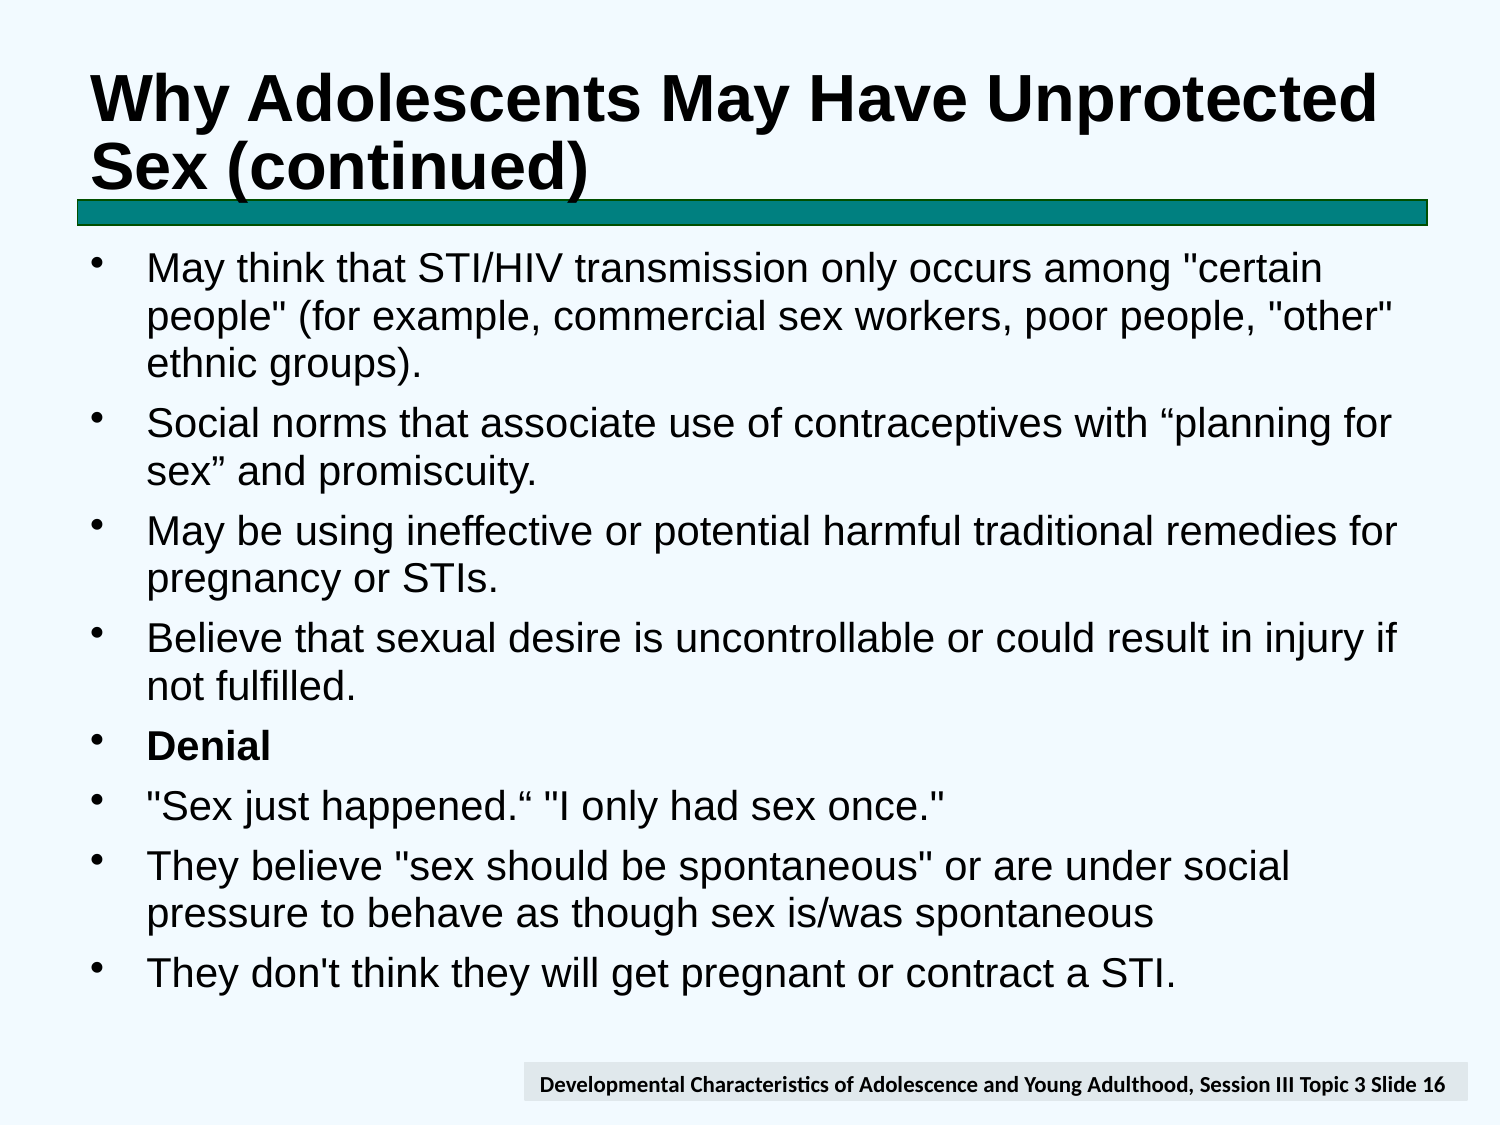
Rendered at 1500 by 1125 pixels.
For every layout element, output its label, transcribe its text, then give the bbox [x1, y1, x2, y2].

title Why Adolescents May Have Unprotected Sex (continued) [75, 41, 1425, 229]
list May think that STI/HIV transmission only occurs among "certain people" (for example, commercial sex workers, poor people, "other" ethnic groups). Social norms that associate use of contraceptives with “planning for sex” and promiscuity. May be using ineffective or potential harmful traditional remedies for pregnancy or STIs. Believe that sexual desire is uncontrollable or could result in injury if not fulfilled. Denial "Sex just happened.“ "I only had sex once." They believe "sex should be spontaneous" or are under social pressure to behave as though sex is/was spontaneous They don't think they will get pregnant or contract a STI. [75, 237, 1425, 1005]
text_box Developmental Characteristics of Adolescence and Young Adulthood, Session III Topic 3 Slide 16 [524, 1062, 1467, 1100]
